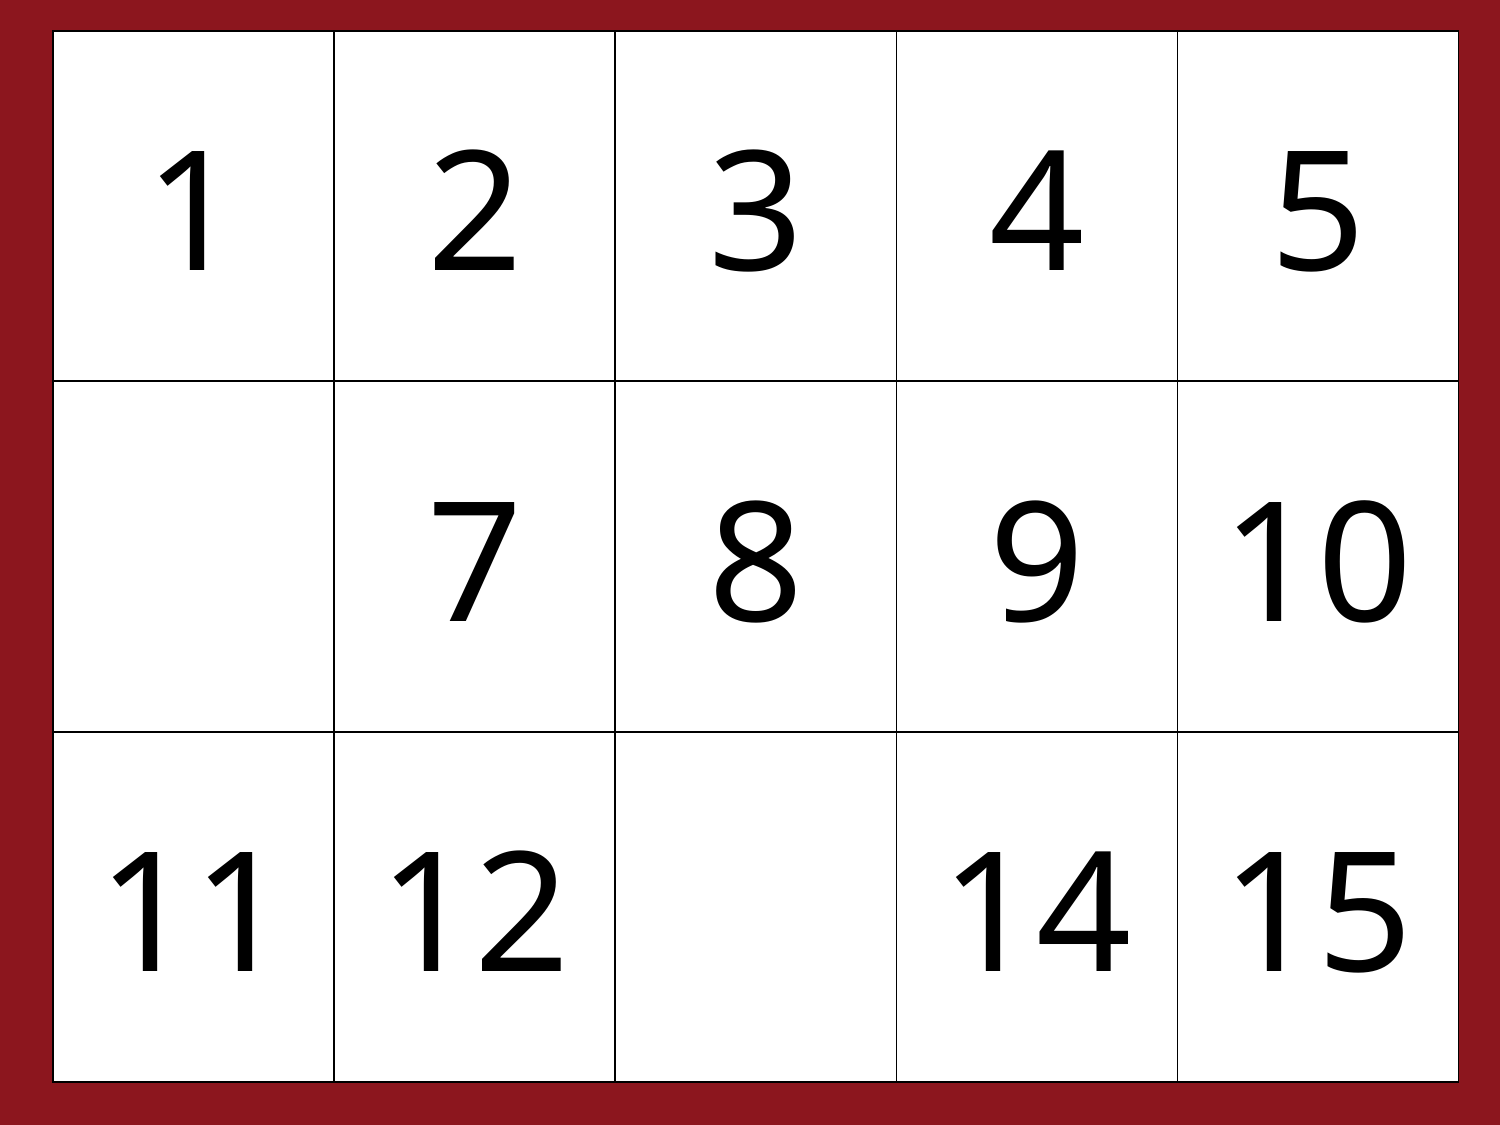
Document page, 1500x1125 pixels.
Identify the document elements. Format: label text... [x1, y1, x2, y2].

table_cell 10 [1178, 382, 1458, 731]
table_cell 7 [335, 382, 614, 731]
table_header 5 [1178, 32, 1458, 380]
table_cell 8 [616, 382, 896, 731]
table_cell [616, 733, 896, 1081]
table_cell 15 [1178, 733, 1458, 1081]
table_cell 14 [897, 733, 1177, 1081]
table_cell [54, 382, 333, 731]
table_header 2 [335, 32, 614, 380]
table_cell 9 [897, 382, 1177, 731]
table_cell 11 [54, 733, 333, 1081]
text_box [0, 0, 1500, 1125]
table_header 4 [897, 32, 1177, 380]
table_header 3 [616, 32, 896, 380]
table_header 1 [54, 32, 333, 380]
table_cell 12 [335, 733, 614, 1081]
